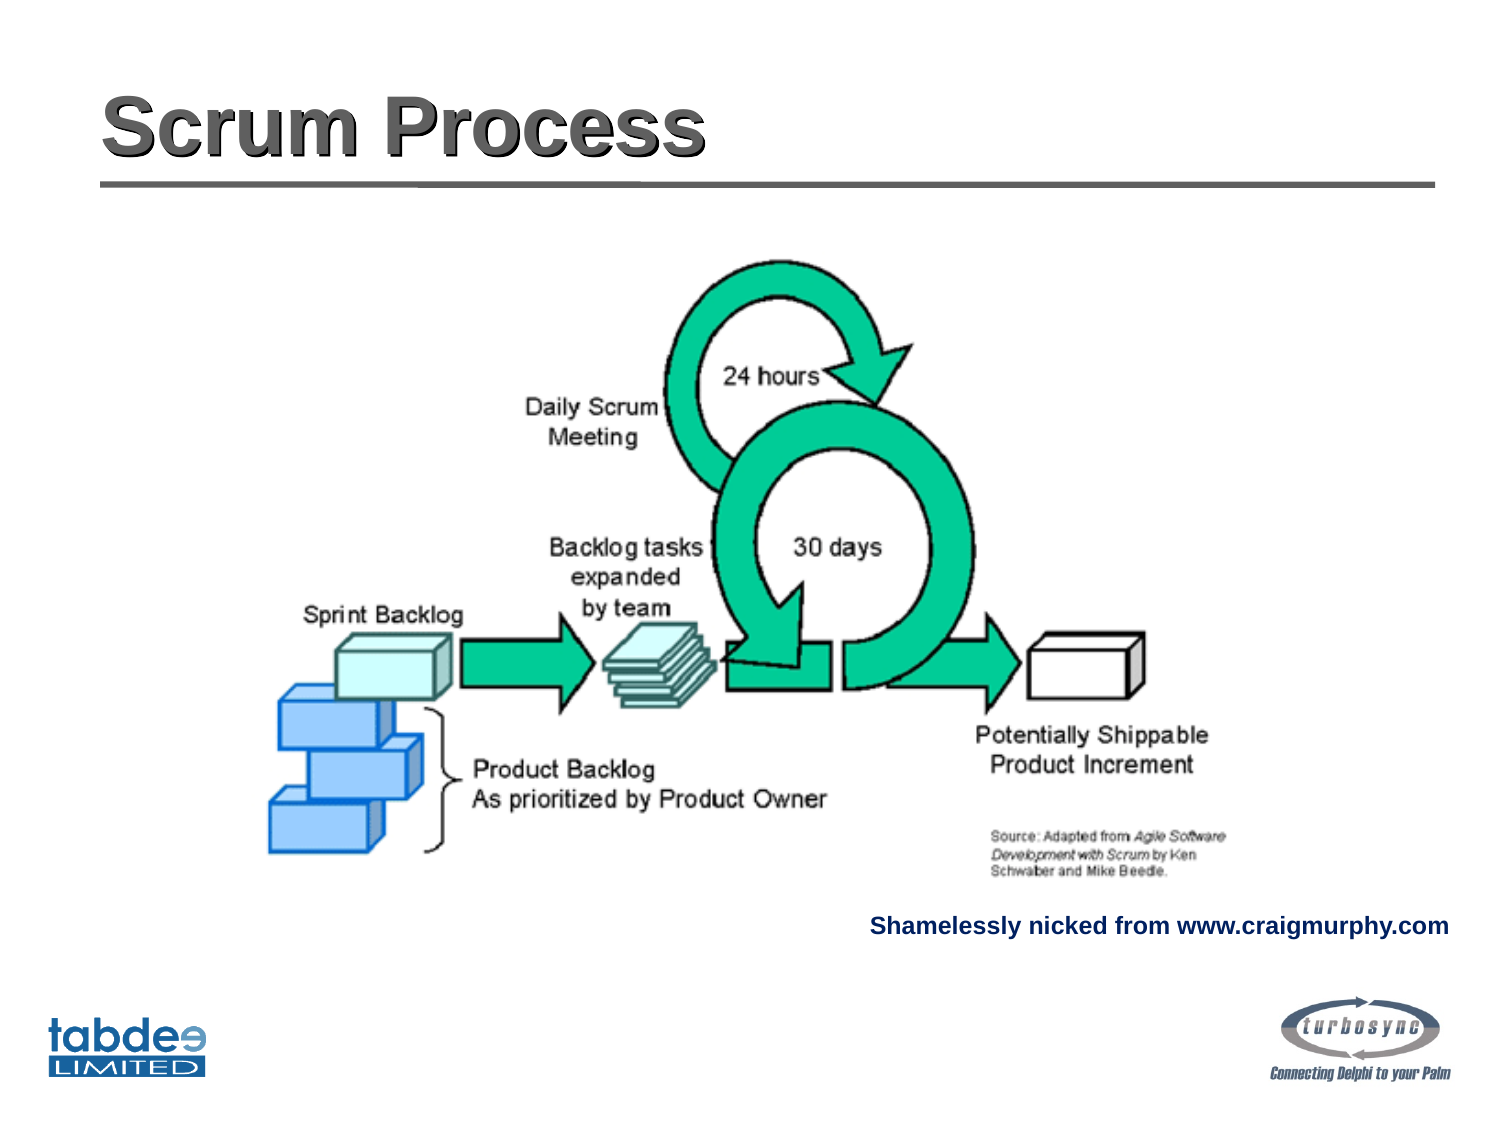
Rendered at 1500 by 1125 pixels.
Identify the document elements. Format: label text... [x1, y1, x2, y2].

picture [234, 234, 1243, 911]
picture [1257, 987, 1459, 1094]
picture [29, 999, 230, 1092]
title Scrum Process [100, 85, 1437, 173]
text_box Shamelessly nicked from www.craigmurphy.com [855, 902, 1466, 948]
